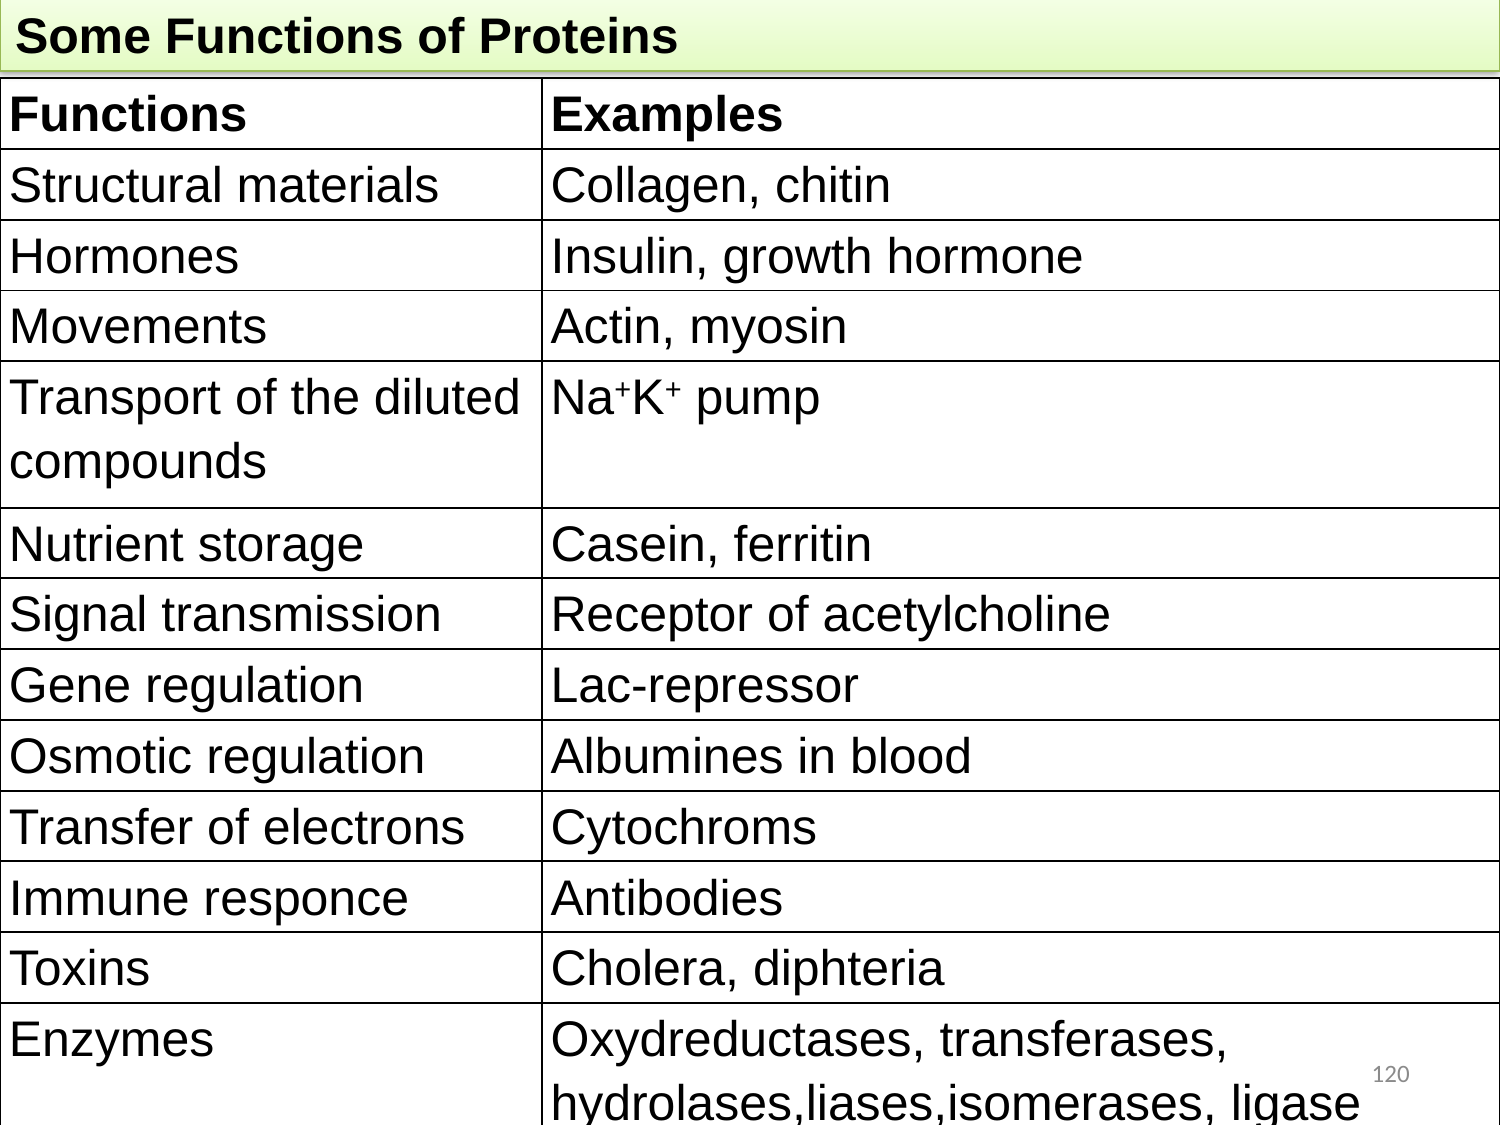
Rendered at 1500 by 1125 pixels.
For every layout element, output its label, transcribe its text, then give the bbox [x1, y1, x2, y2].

table_cell Antibodies [543, 862, 1499, 931]
table_cell Cholera, diphteria [543, 933, 1499, 1002]
table_cell Casein, ferritin [543, 509, 1499, 577]
table_header Functions [1, 79, 541, 148]
table_cell Nutrient storage [1, 509, 541, 577]
table_cell Na+K+ pump [543, 362, 1499, 507]
table_cell Insulin, growth hormone [543, 221, 1499, 290]
table_cell Receptor of acetylcholine [543, 579, 1499, 648]
table_cell Transfer of electrons [1, 792, 541, 860]
table_cell Gene regulation [1, 650, 541, 719]
table_cell Oxydreductases, transferases, hydrolases,liases,isomerases, ligase [543, 1004, 1499, 1125]
table_cell Collagen, chitin [543, 150, 1499, 219]
table_cell Structural materials [1, 150, 541, 219]
table_cell Transport of the diluted compounds [1, 362, 541, 507]
table_cell Hormones [1, 221, 541, 290]
text_box Some Functions of Proteins [0, 0, 1500, 72]
table_cell Osmotic regulation [1, 721, 541, 790]
table_cell Lac-repressor [543, 650, 1499, 719]
table_header Examples [543, 79, 1499, 148]
table_cell Immune responce [1, 862, 541, 931]
table_cell Albumines in blood [543, 721, 1499, 790]
table_cell Signal transmission [1, 579, 541, 648]
table_cell Actin, myosin [543, 291, 1499, 360]
table_cell Cytochroms [543, 792, 1499, 860]
table_cell Movements [1, 291, 541, 360]
table_cell Toxins [1, 933, 541, 1002]
table_cell Enzymes [1, 1004, 541, 1125]
